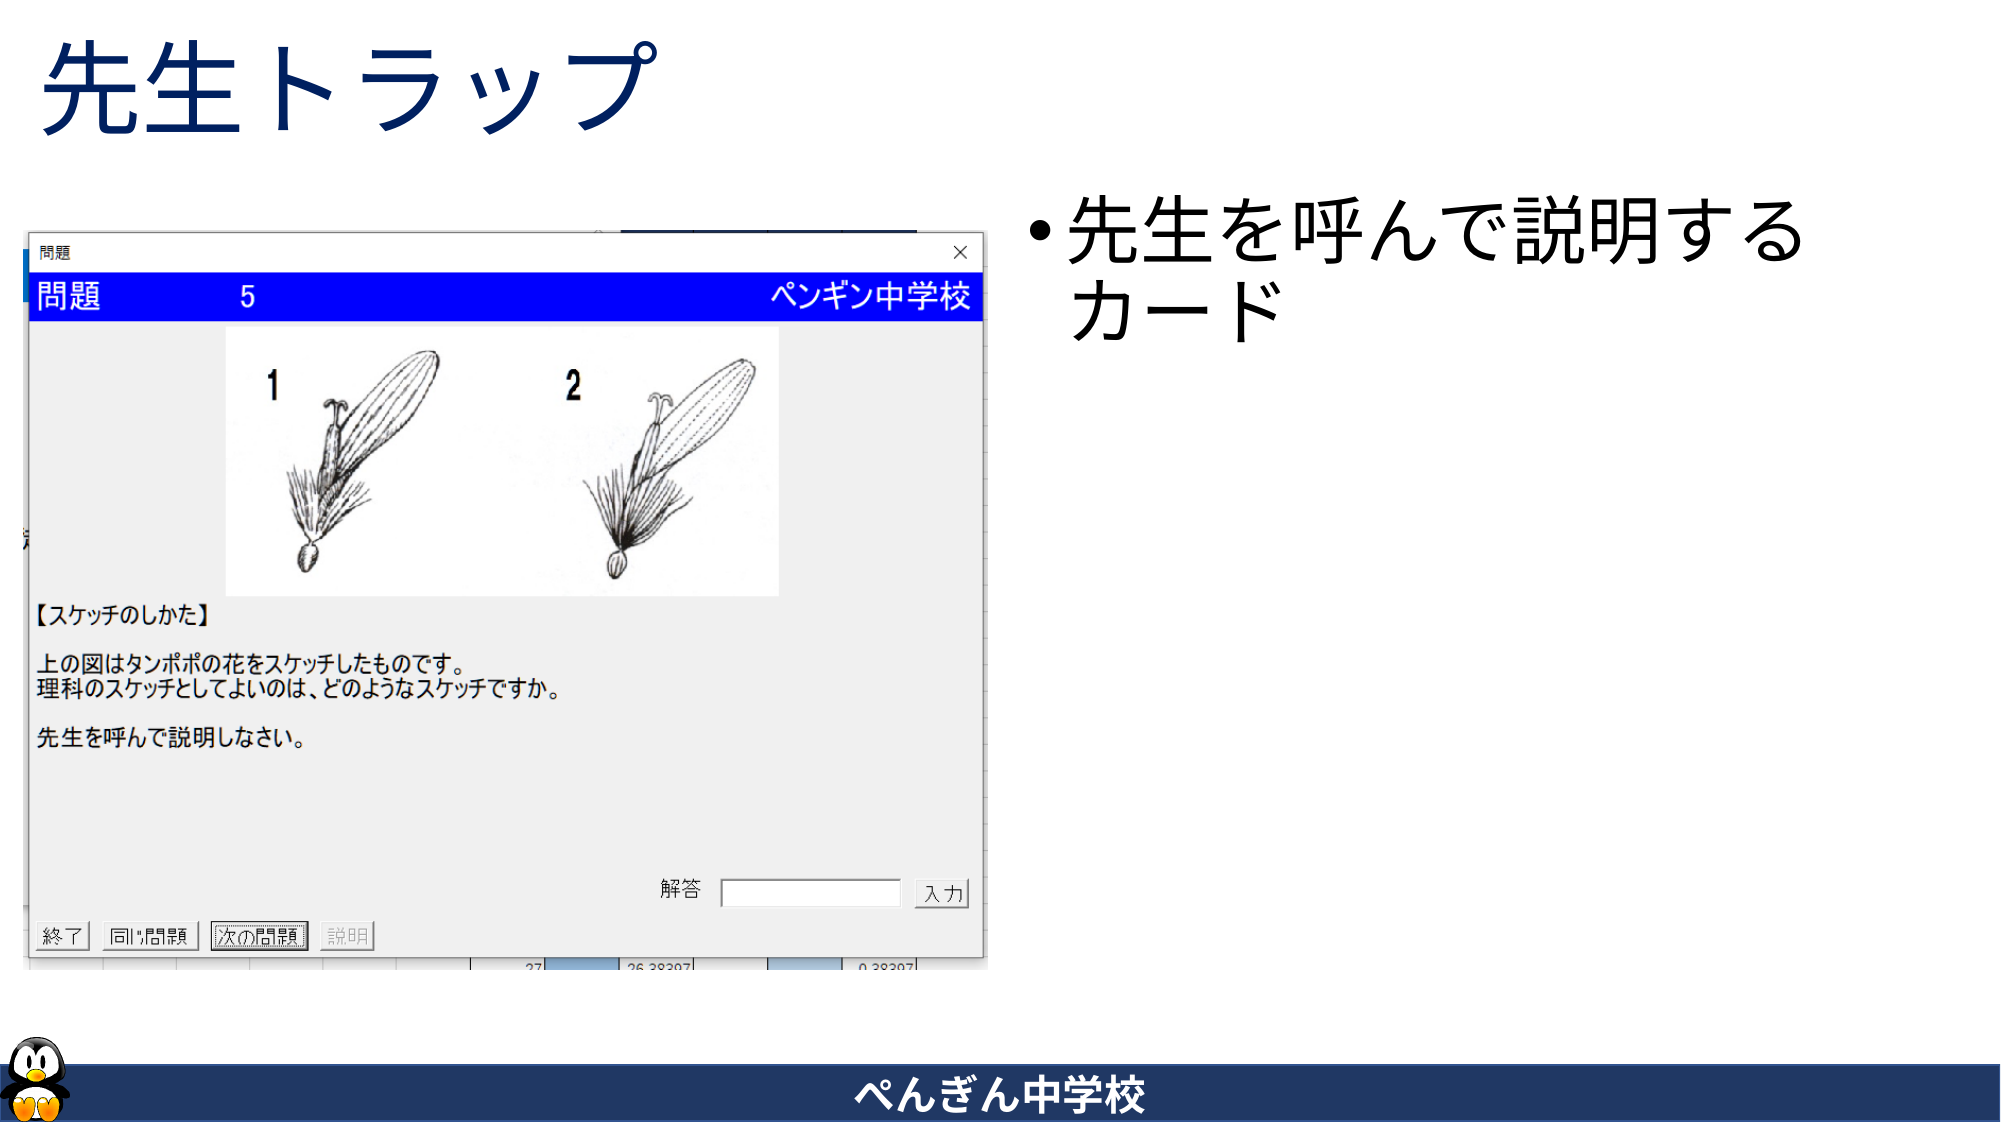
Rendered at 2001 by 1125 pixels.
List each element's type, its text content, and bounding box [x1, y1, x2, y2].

picture [0, 1037, 70, 1122]
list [23, 230, 988, 970]
list 先生を呼んで説明する カード [1012, 186, 1977, 1014]
title 先生トラップ [23, 30, 1977, 157]
